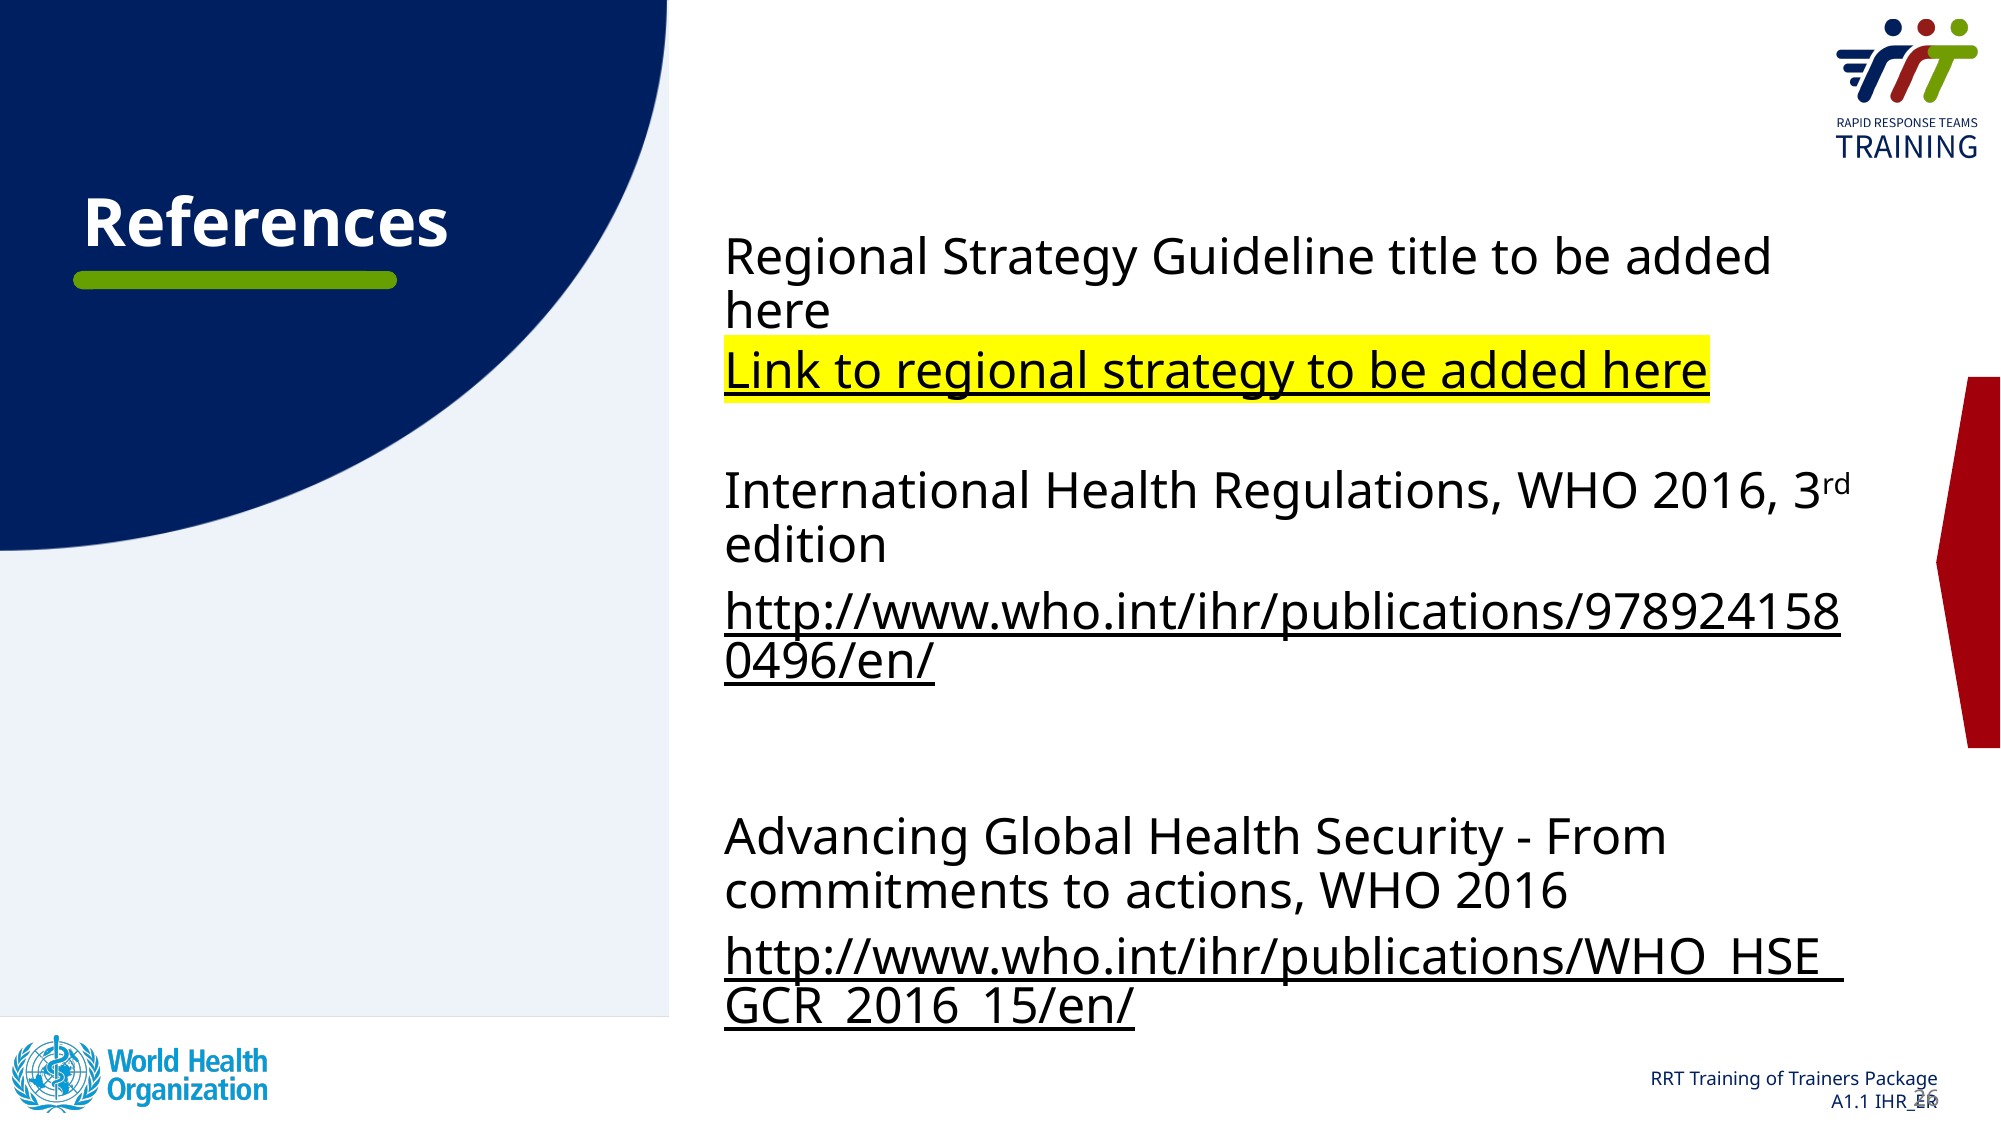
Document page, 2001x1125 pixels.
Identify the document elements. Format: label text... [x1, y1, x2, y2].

picture [1835, 19, 1978, 167]
picture [12, 1035, 267, 1113]
picture [0, 0, 669, 1018]
picture [12, 1083, 48, 1113]
title References [67, 181, 603, 266]
picture [58, 1050, 64, 1058]
text_box [72, 270, 398, 290]
list Regional Strategy Guideline title to be added here Link to regional strategy to be added here International Health Regulations, WHO 2016, 3rd edition http://www.who.int/ihr/publications/9789241580496/en/ Advancing Global Health Security - From commitments to actions, WHO 2016 http://www.who.int/ihr/publications/WHO_HSE_GCR_2016_15/en/ [716, 223, 1868, 1013]
